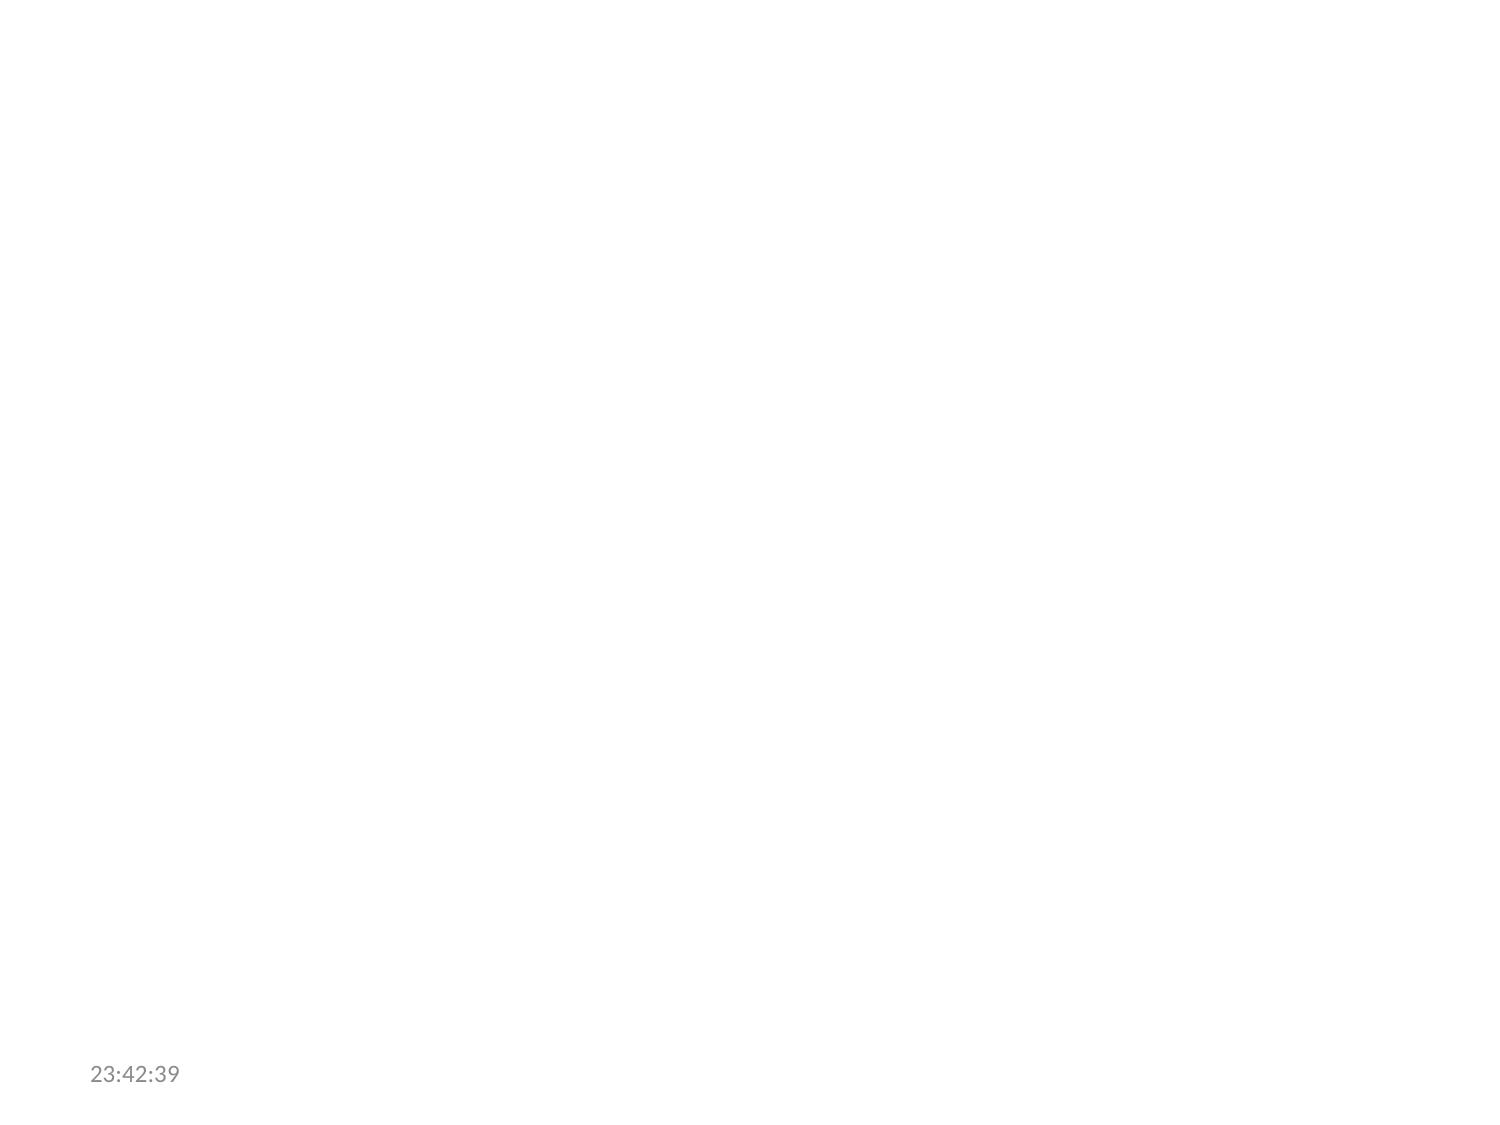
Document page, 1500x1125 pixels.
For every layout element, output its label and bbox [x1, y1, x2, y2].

slide_number [75, 1042, 425, 1103]
